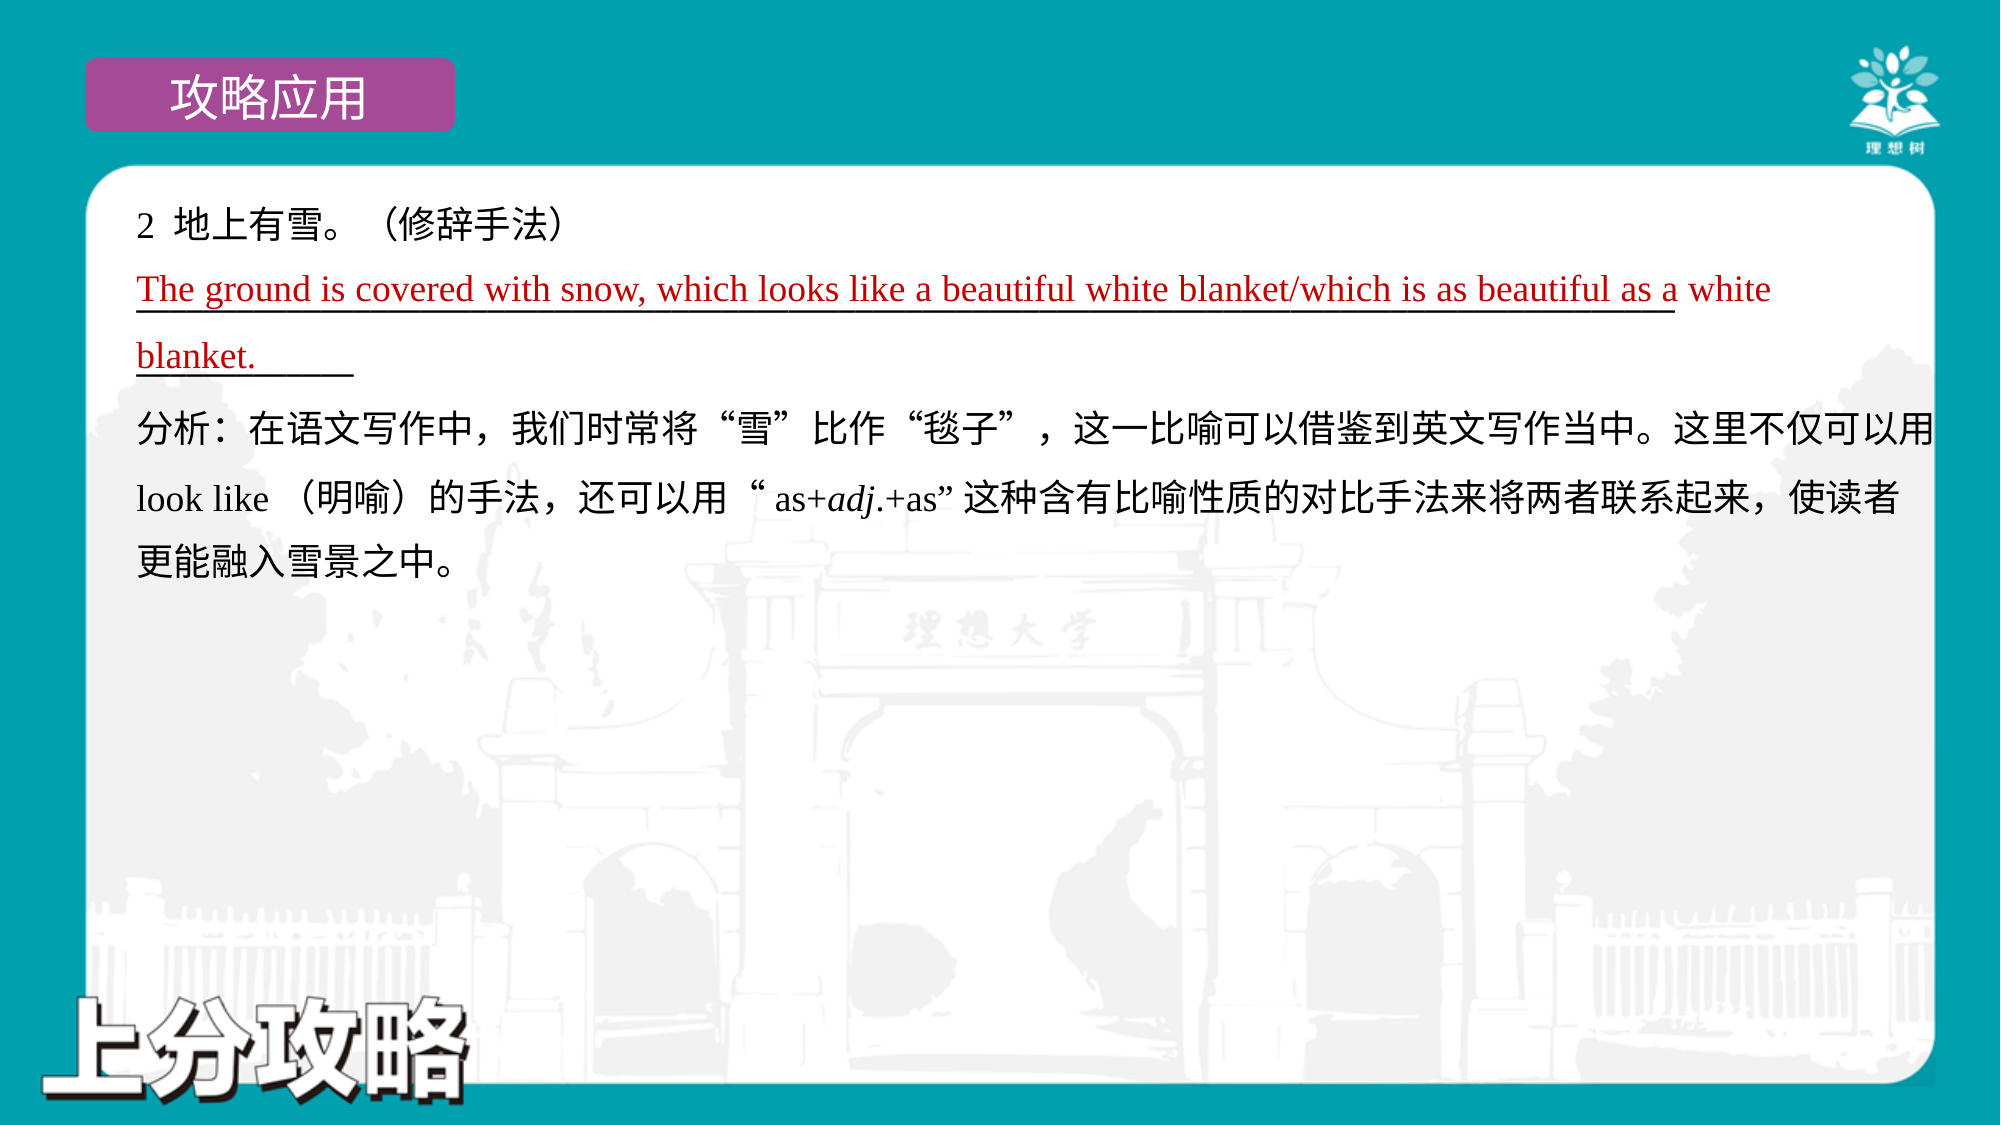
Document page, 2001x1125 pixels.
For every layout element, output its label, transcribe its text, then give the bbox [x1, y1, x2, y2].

picture [0, 0, 2000, 1125]
text_box 2 地上有雪。（修辞手法） ____________________________________________________________________________________________ _____________ [136, 369, 1865, 373]
text_box The ground is covered with snow, which looks like a beautiful white blanket/which is as beautiful as a white blanket. [136, 240, 1865, 369]
text_box 2 地上有雪。（修辞手法） ____________________________________________________________________________________________ _____________ [136, 177, 1865, 240]
text_box 分析：在语文写作中，我们时常将“雪”比作“毯子”，这一比喻可以借鉴到英文写作当中。这里不仅可以用 look like（明喻）的手法，还可以用“as+adj.+as”这种含有比喻性质的对比手法来将两者联系起来，使读者 更能融入雪景之中。 [136, 381, 1865, 577]
